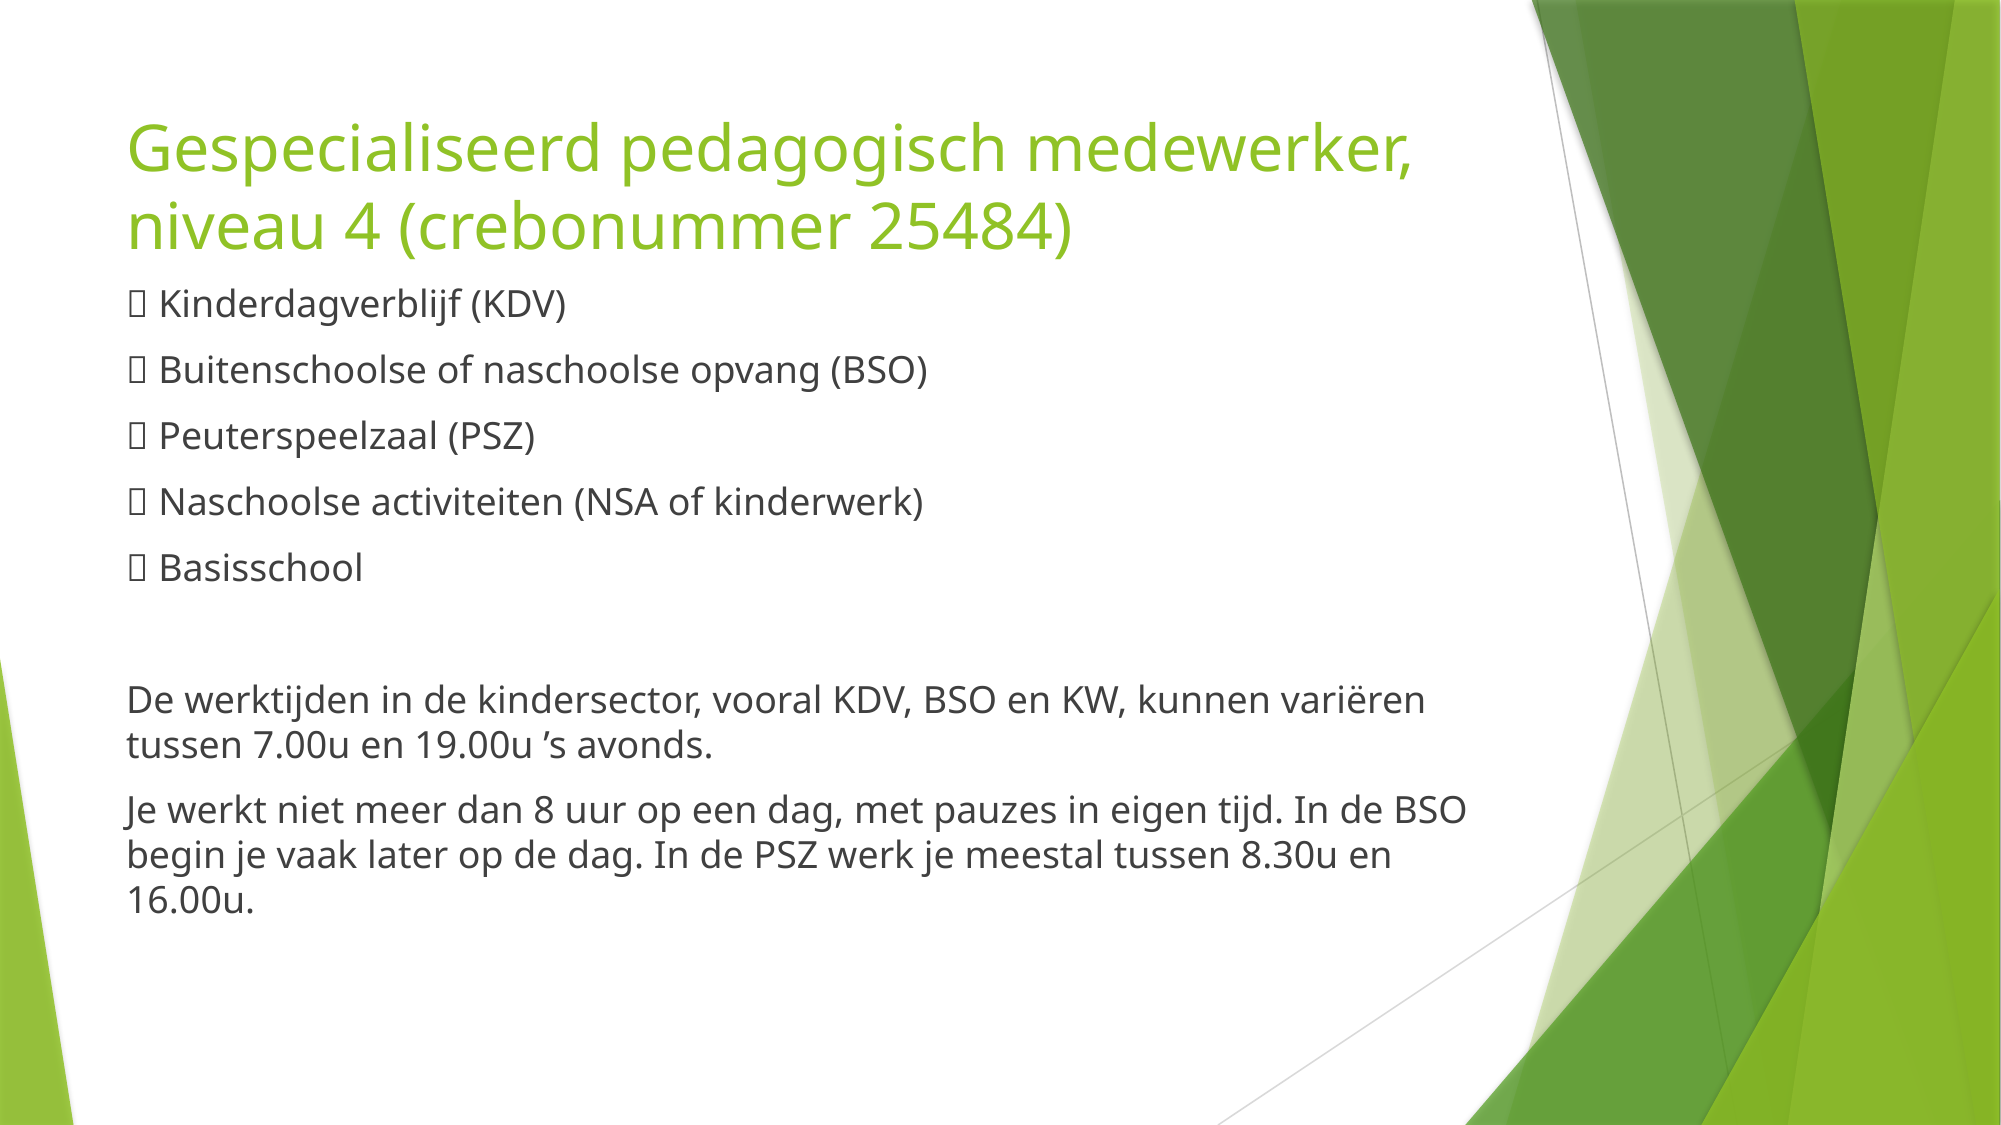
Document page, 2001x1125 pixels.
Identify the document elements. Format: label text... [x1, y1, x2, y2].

title Gespecialiseerd pedagogisch medewerker, niveau 4 (crebonummer 25484) [111, 99, 1522, 273]
list  Kinderdagverblijf (KDV)  Buitenschoolse of naschoolse opvang (BSO)  Peuterspeelzaal (PSZ)  Naschoolse activiteiten (NSA of kinderwerk)  Basisschool De werktijden in de kindersector, vooral KDV, BSO en KW, kunnen variëren tussen 7.00u en 19.00u ’s avonds. Je werkt niet meer dan 8 uur op een dag, met pauzes in eigen tijd. In de BSO begin je vaak later op de dag. In de PSZ werk je meestal tussen 8.30u en 16.00u. [111, 273, 1522, 1072]
